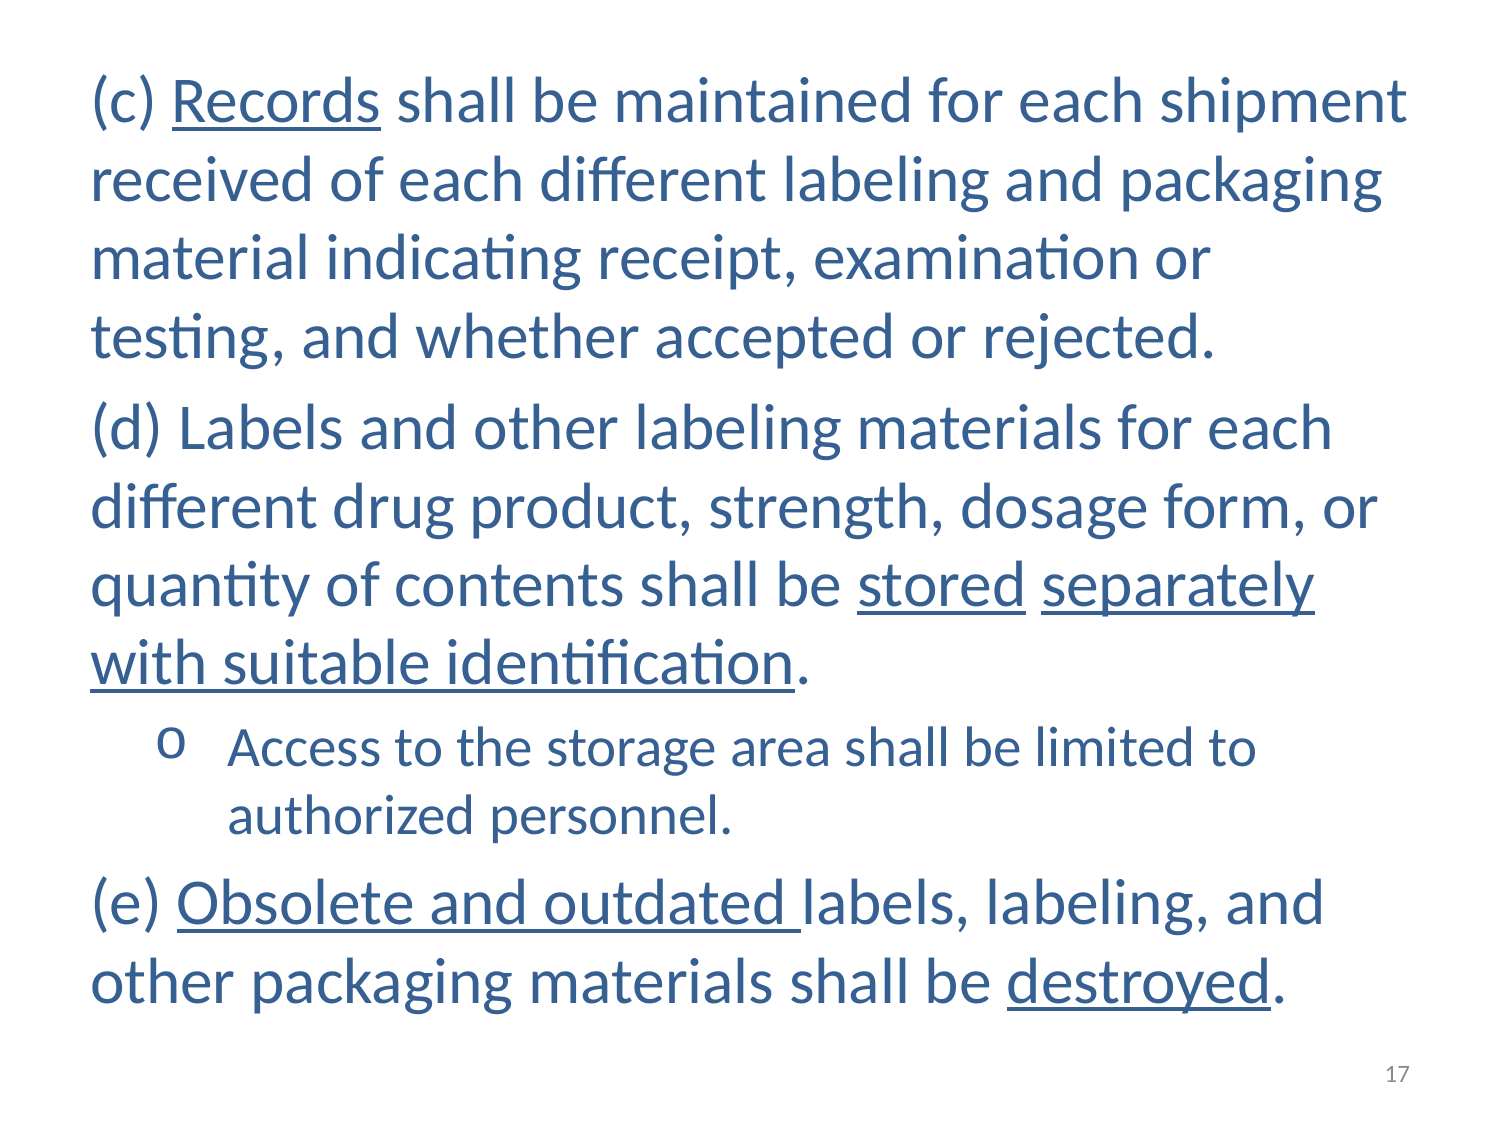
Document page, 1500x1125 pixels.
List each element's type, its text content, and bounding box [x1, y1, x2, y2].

slide_number 17 [1074, 1042, 1425, 1103]
list (c) Records shall be maintained for each shipment received of each different labeling and packaging material indicating receipt, examination or testing, and whether accepted or rejected. (d) Labels and other labeling materials for each different drug product, strength, dosage form, or quantity of contents shall be stored separately with suitable identification. Access to the storage area shall be limited to authorized personnel. (e) Obsolete and outdated labels, labeling, and other packaging materials shall be destroyed. [75, 50, 1425, 1050]
